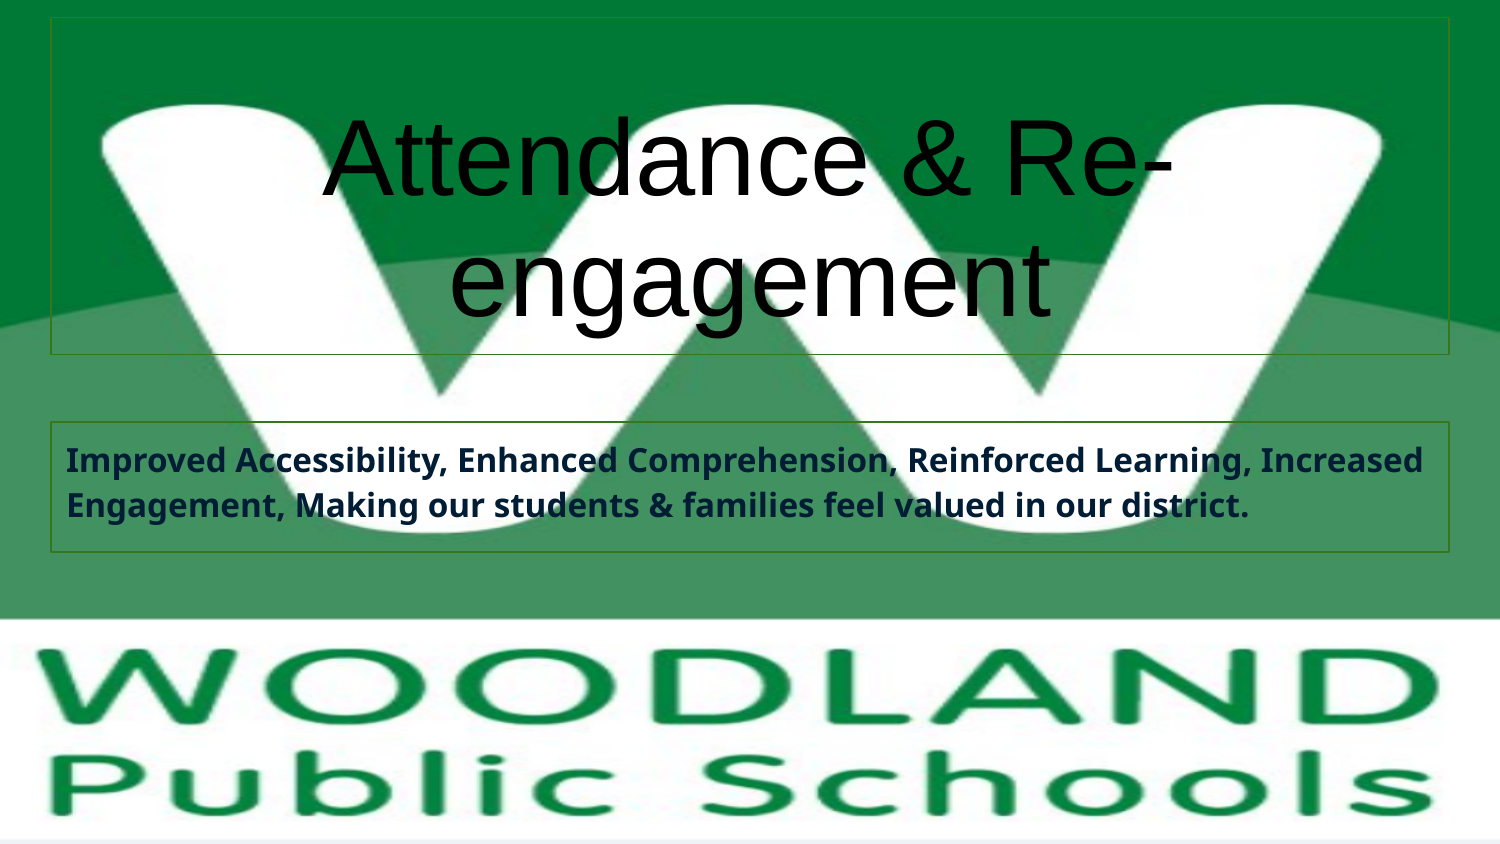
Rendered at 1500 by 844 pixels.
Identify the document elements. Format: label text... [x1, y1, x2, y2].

picture [0, 0, 1500, 844]
title Attendance & Re-engagement [51, 17, 1449, 355]
subtitle Improved Accessibility, Enhanced Comprehension, Reinforced Learning, Increased Engagement, Making our students & families feel valued in our district. [51, 421, 1449, 552]
